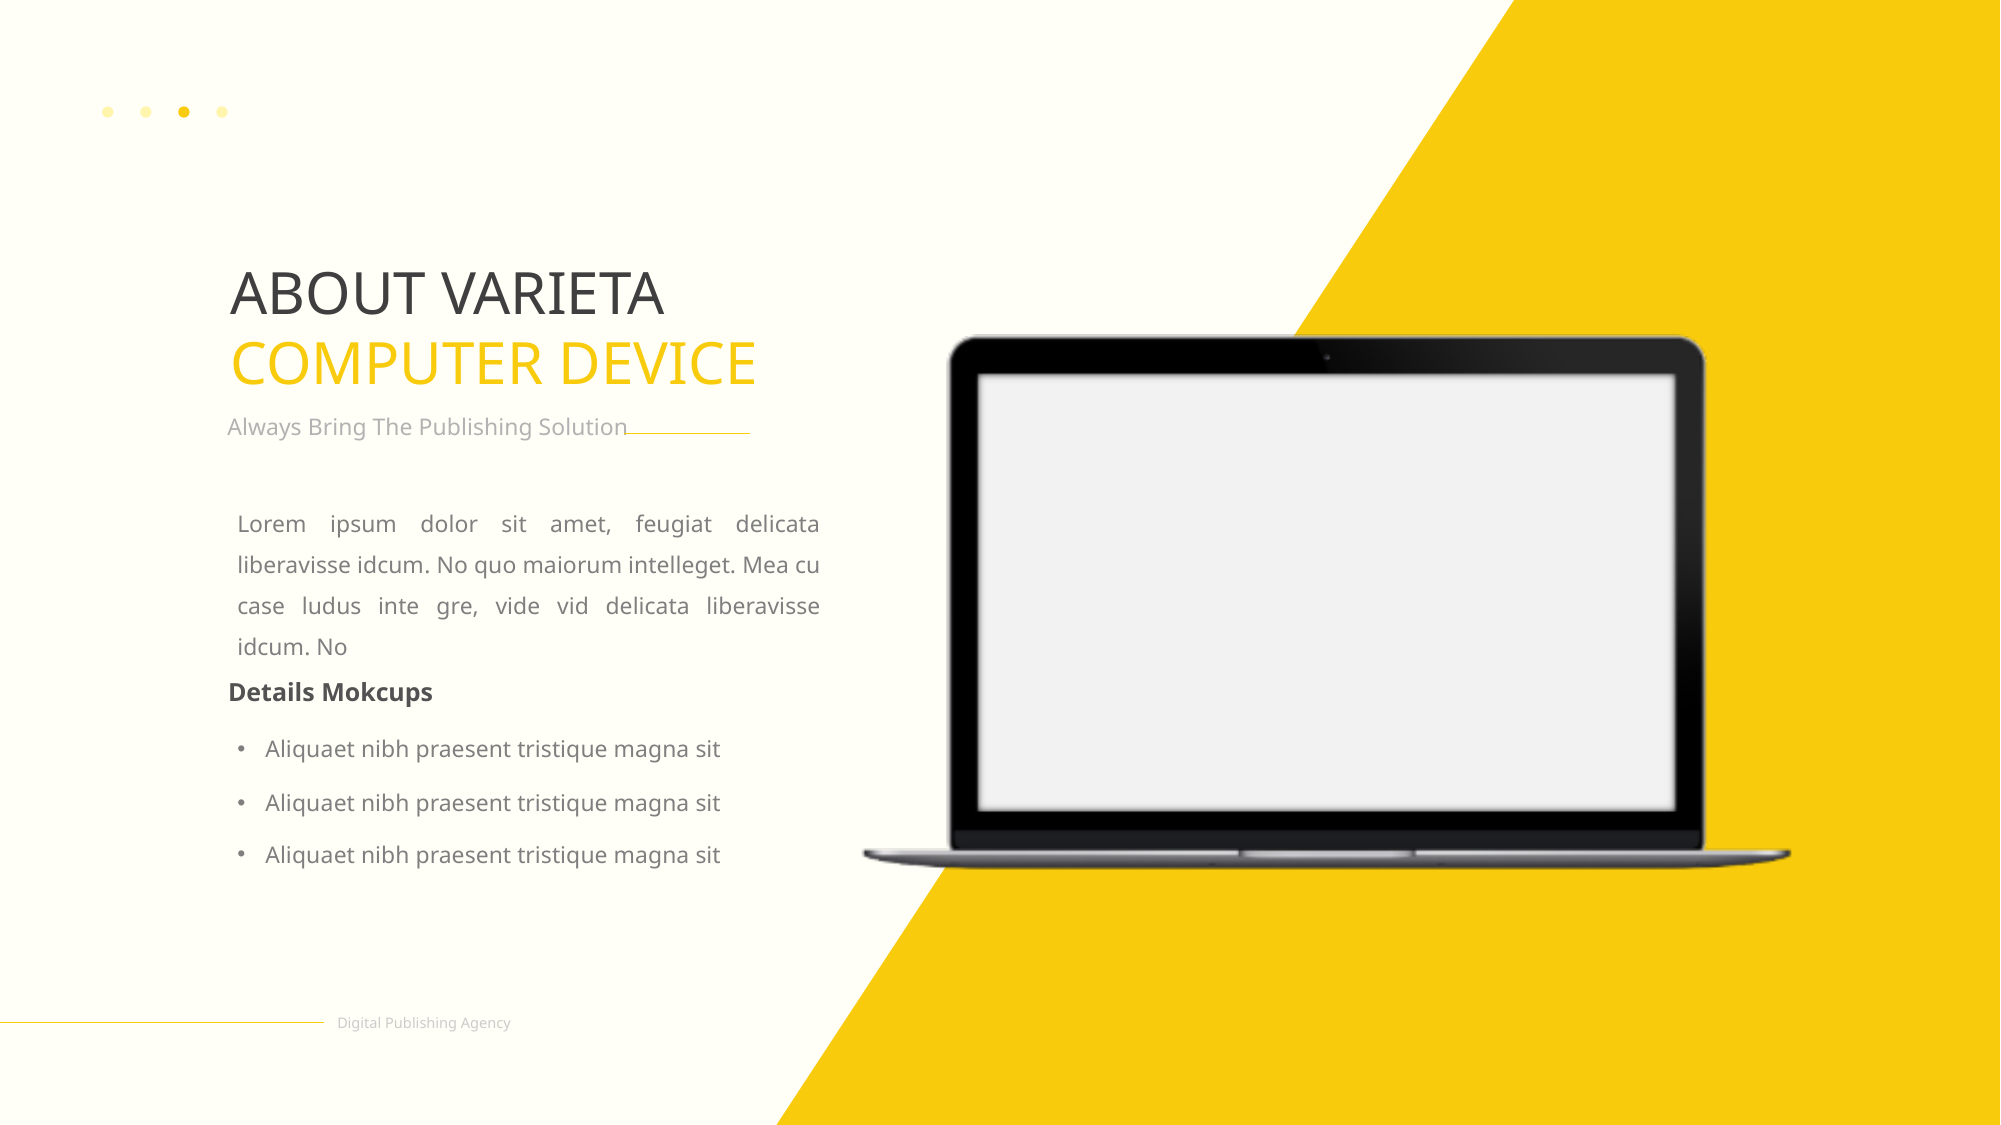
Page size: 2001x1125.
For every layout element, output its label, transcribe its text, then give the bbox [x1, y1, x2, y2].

text_box Aliquaet nibh praesent tristique magna sit [222, 767, 836, 819]
text_box [139, 105, 153, 119]
text_box [100, 105, 115, 119]
text_box Always Bring The Publishing Solution [212, 405, 644, 448]
text_box ABOUT VARIETA COMPUTER DEVICE [215, 248, 914, 404]
text_box Details Mokcups [213, 669, 449, 714]
picture [842, 331, 1810, 876]
text_box Digital Publishing Agency [322, 1006, 526, 1039]
text_box Lorem ipsum dolor sit amet, feugiat delicata liberavisse idcum. No quo maiorum intelleget. Mea cu case ludus inte gre, vide vid delicata liberavisse idcum. No [222, 488, 836, 668]
text_box Aliquaet nibh praesent tristique magna sit [222, 819, 836, 876]
text_box [215, 105, 229, 119]
text_box Aliquaet nibh praesent tristique magna sit [222, 713, 836, 767]
text_box [177, 105, 191, 119]
